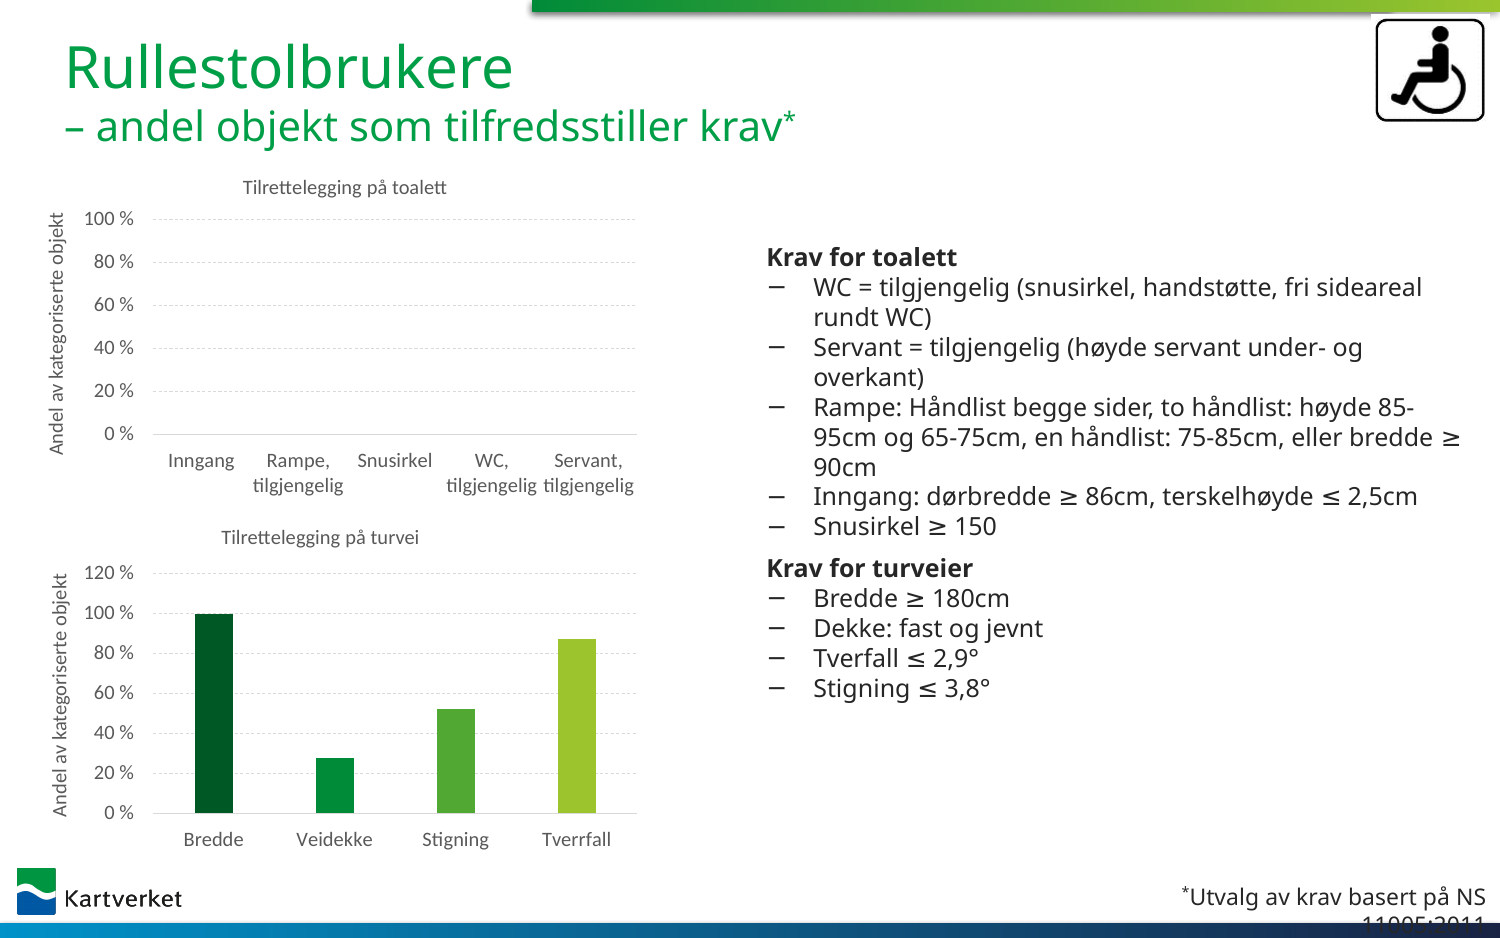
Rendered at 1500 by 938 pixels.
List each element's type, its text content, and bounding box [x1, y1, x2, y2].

text_box Rullestolbrukere – andel objekt som tilfredsstiller krav* [49, 14, 1431, 158]
text_box Krav for toalett WC = tilgjengelig (snusirkel, handstøtte, fri sideareal rundt WC) Servant = tilgjengelig (høyde servant under- og overkant) Rampe: Håndlist begge sider, to håndlist: høyde 85-95cm og 65-75cm, en håndlist: 75-85cm, eller bredde ≥ 90cm Inngang: dørbredde ≥ 86cm, terskelhøyde ≤ 2,5cm Snusirkel ≥ 150 [751, 234, 1483, 545]
text_box *Utvalg av krav basert på NS 11005:2011 [1068, 873, 1500, 938]
text_box Krav for turveier Bredde ≥ 180cm Dekke: fast og jevnt Tverfall ≤ 2,9° Stigning ≤ 3,8° [751, 545, 1483, 710]
picture [1371, 13, 1491, 127]
picture [41, 520, 650, 859]
picture [41, 166, 650, 505]
